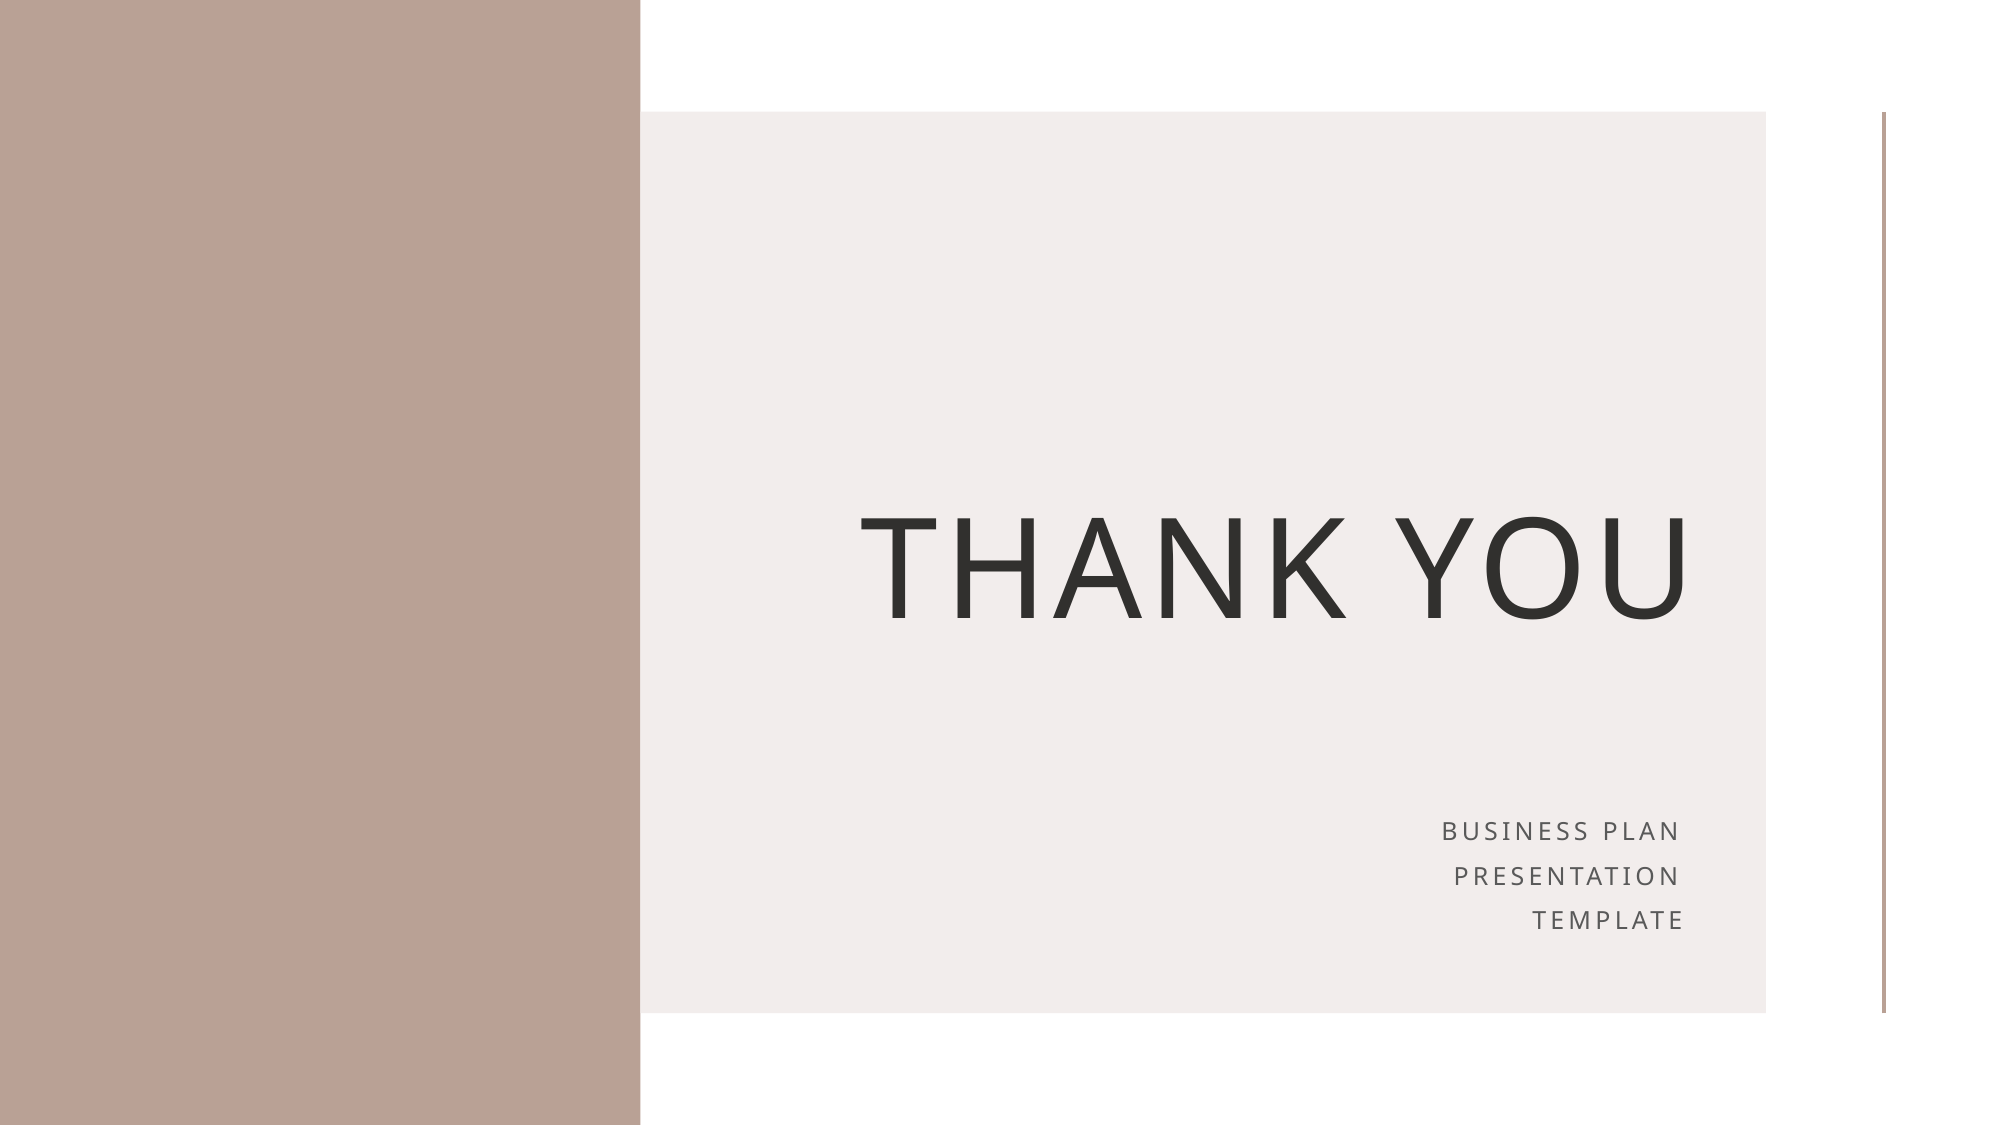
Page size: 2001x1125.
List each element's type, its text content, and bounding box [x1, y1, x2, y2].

text_box THANK YOU [1298, 471, 1711, 654]
text_box BUSINESS PLAN PRESENTATION TEMPLATE [1366, 792, 1698, 943]
picture [122, 185, 1298, 940]
text_box [639, 111, 1767, 1014]
